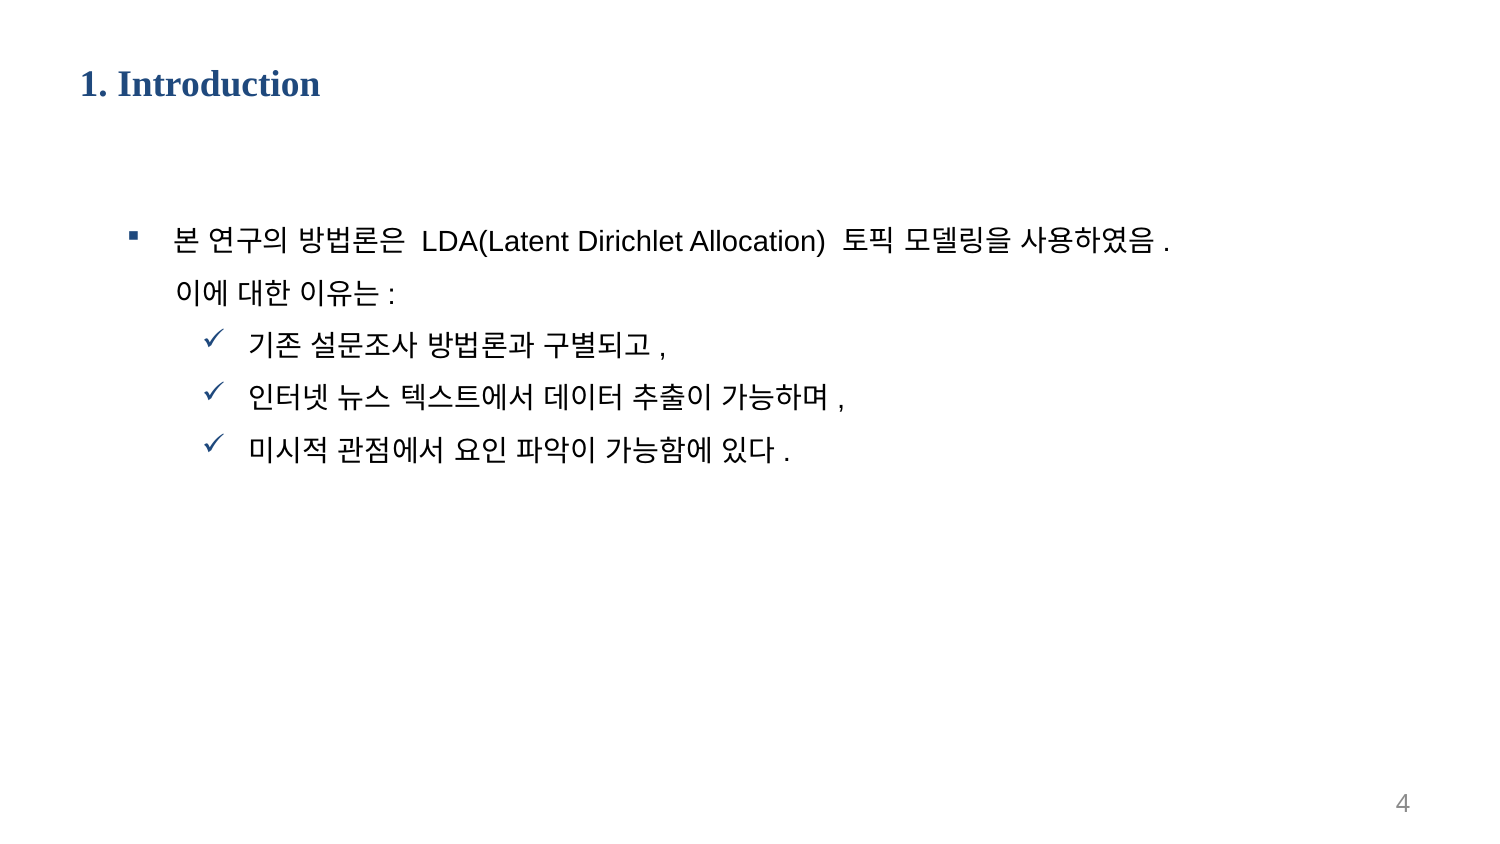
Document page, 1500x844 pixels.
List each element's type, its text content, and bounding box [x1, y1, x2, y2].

slide_number 4 [1074, 782, 1425, 827]
text_box 본 연구의 방법론은 LDA(Latent Dirichlet Allocation) 토픽 모델링을 사용하였음. 이에 대한 이유는: 기존 설문조사 방법론과 구별되고, 인터넷 뉴스 텍스트에서 데이터 추출이 가능하며, 미시적 관점에서 요인 파악이 가능함에 있다. [112, 197, 1459, 475]
text_box 1. Introduction [64, 6, 432, 112]
